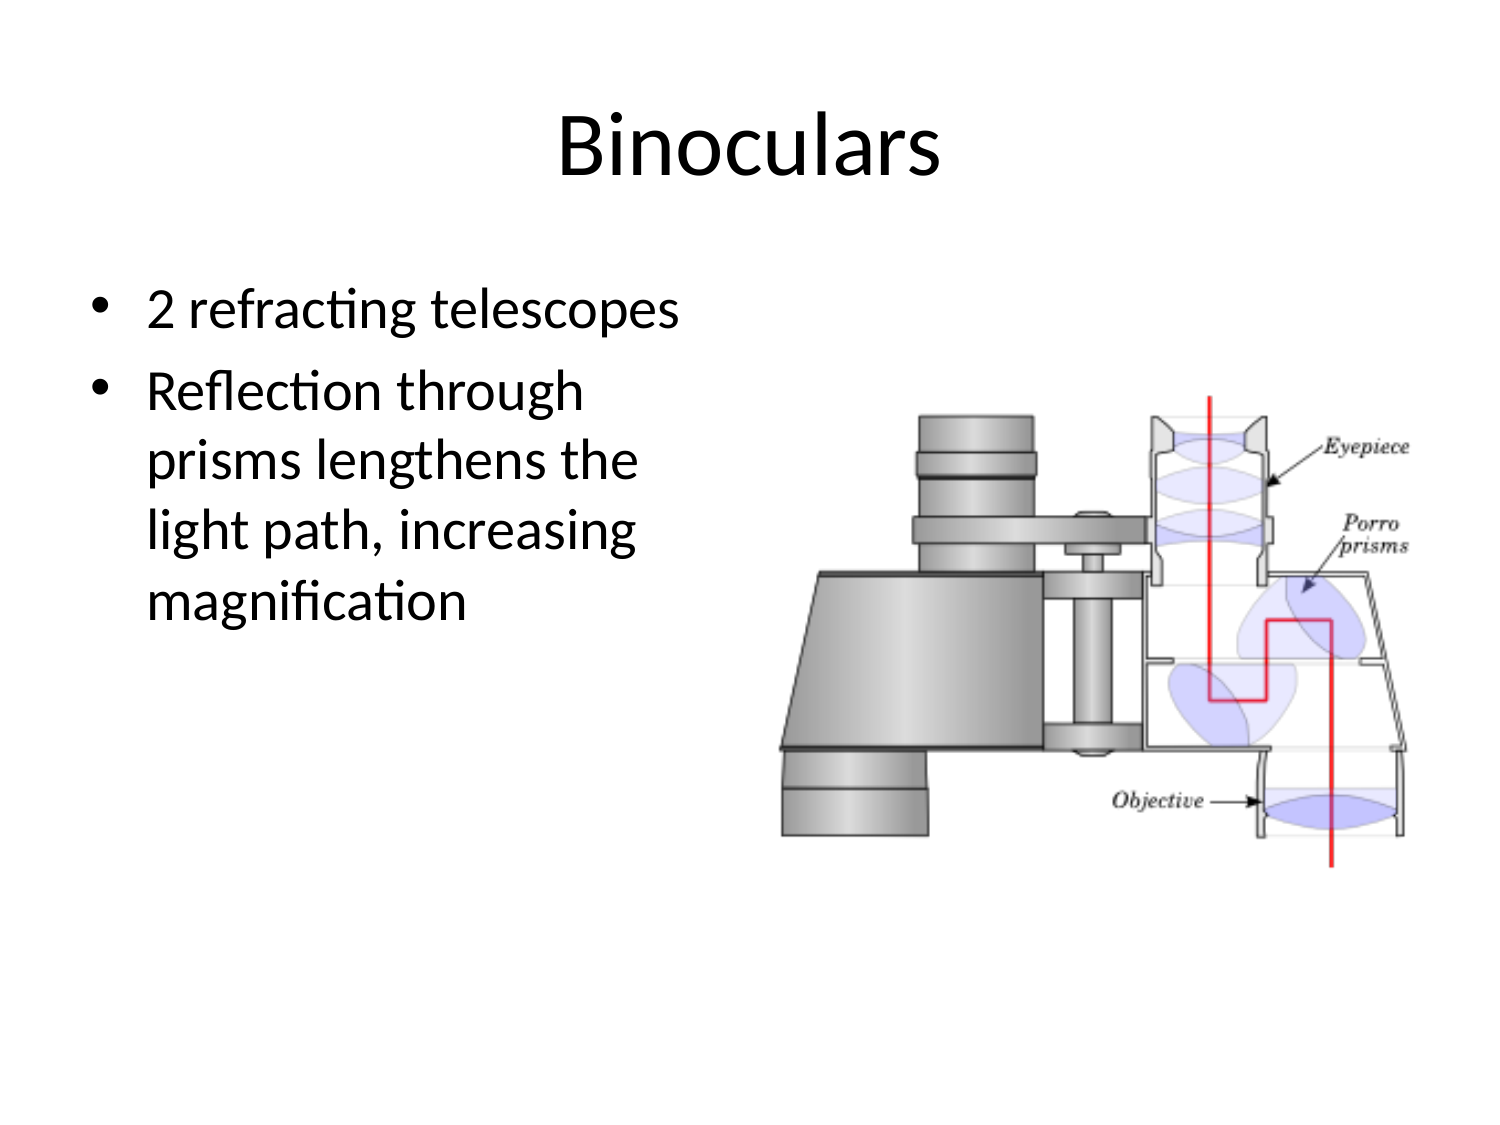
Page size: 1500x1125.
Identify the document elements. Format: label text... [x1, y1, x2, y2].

title Binoculars [75, 45, 1425, 233]
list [762, 262, 1426, 1006]
list 2 refracting telescopes Reflection through prisms lengthens the light path, increasing magnification [75, 262, 738, 1005]
